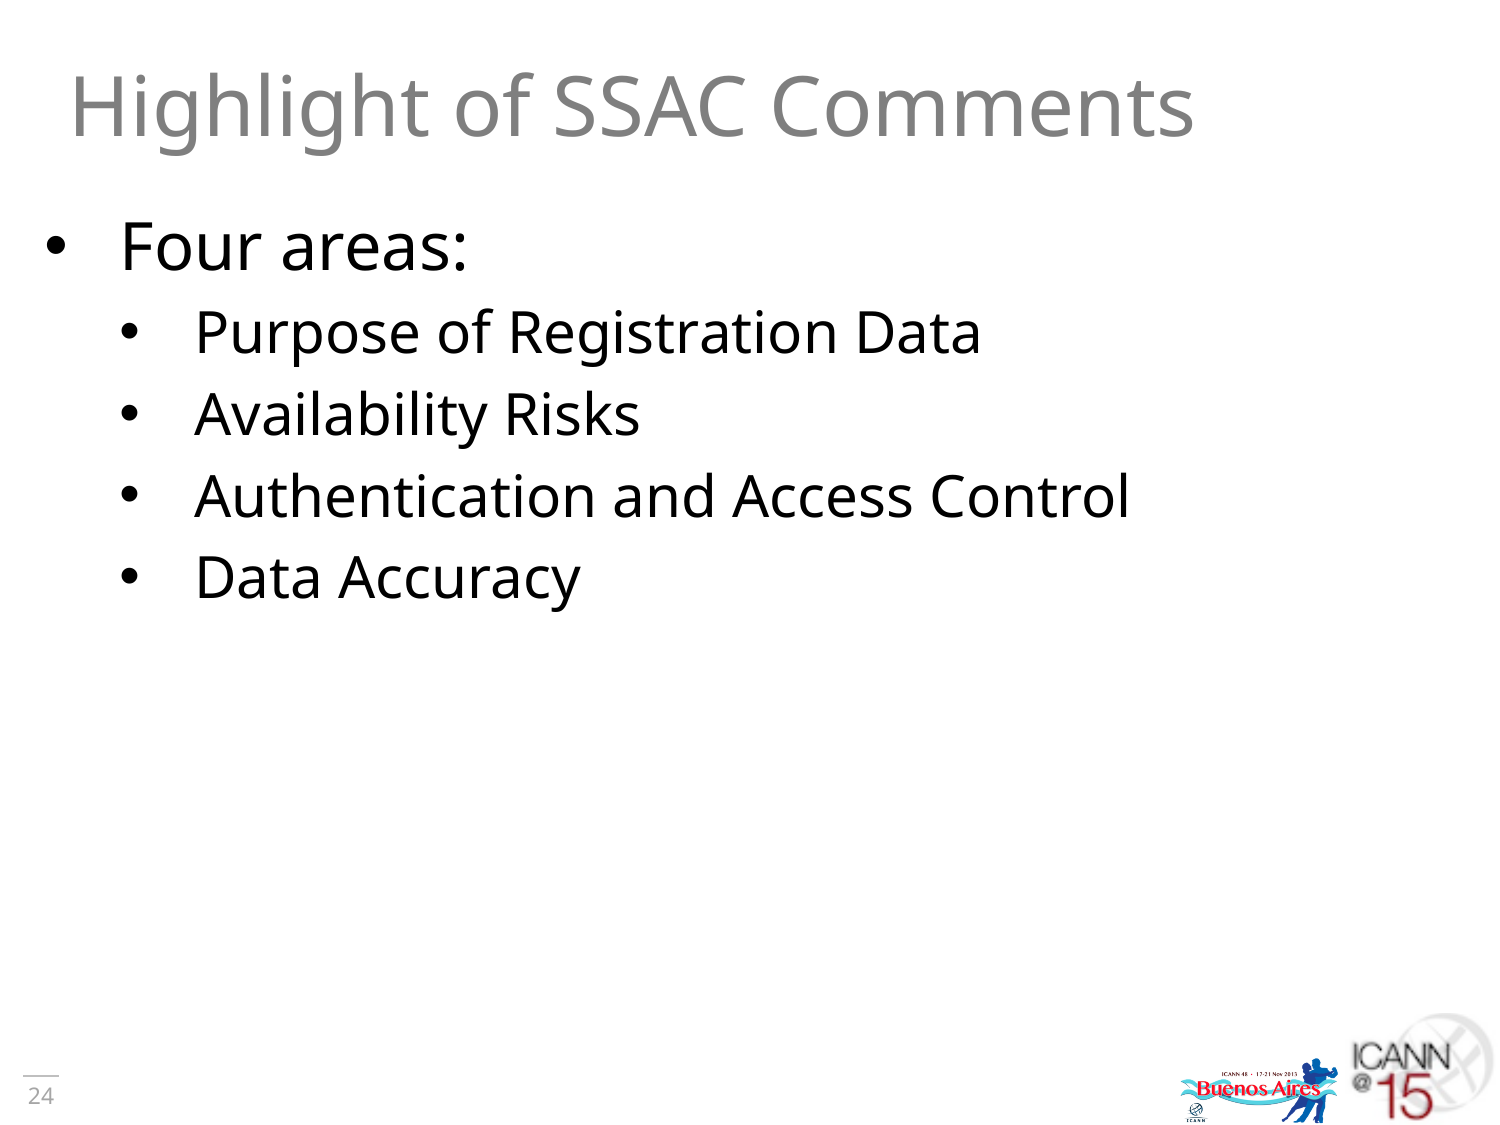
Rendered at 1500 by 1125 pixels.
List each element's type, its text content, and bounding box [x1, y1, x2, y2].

picture [1178, 1013, 1500, 1125]
list Four areas: Purpose of Registration Data Availability Risks Authentication and Access Control Data Accuracy [29, 196, 1353, 811]
title Highlight of SSAC Comments [53, 45, 1424, 161]
